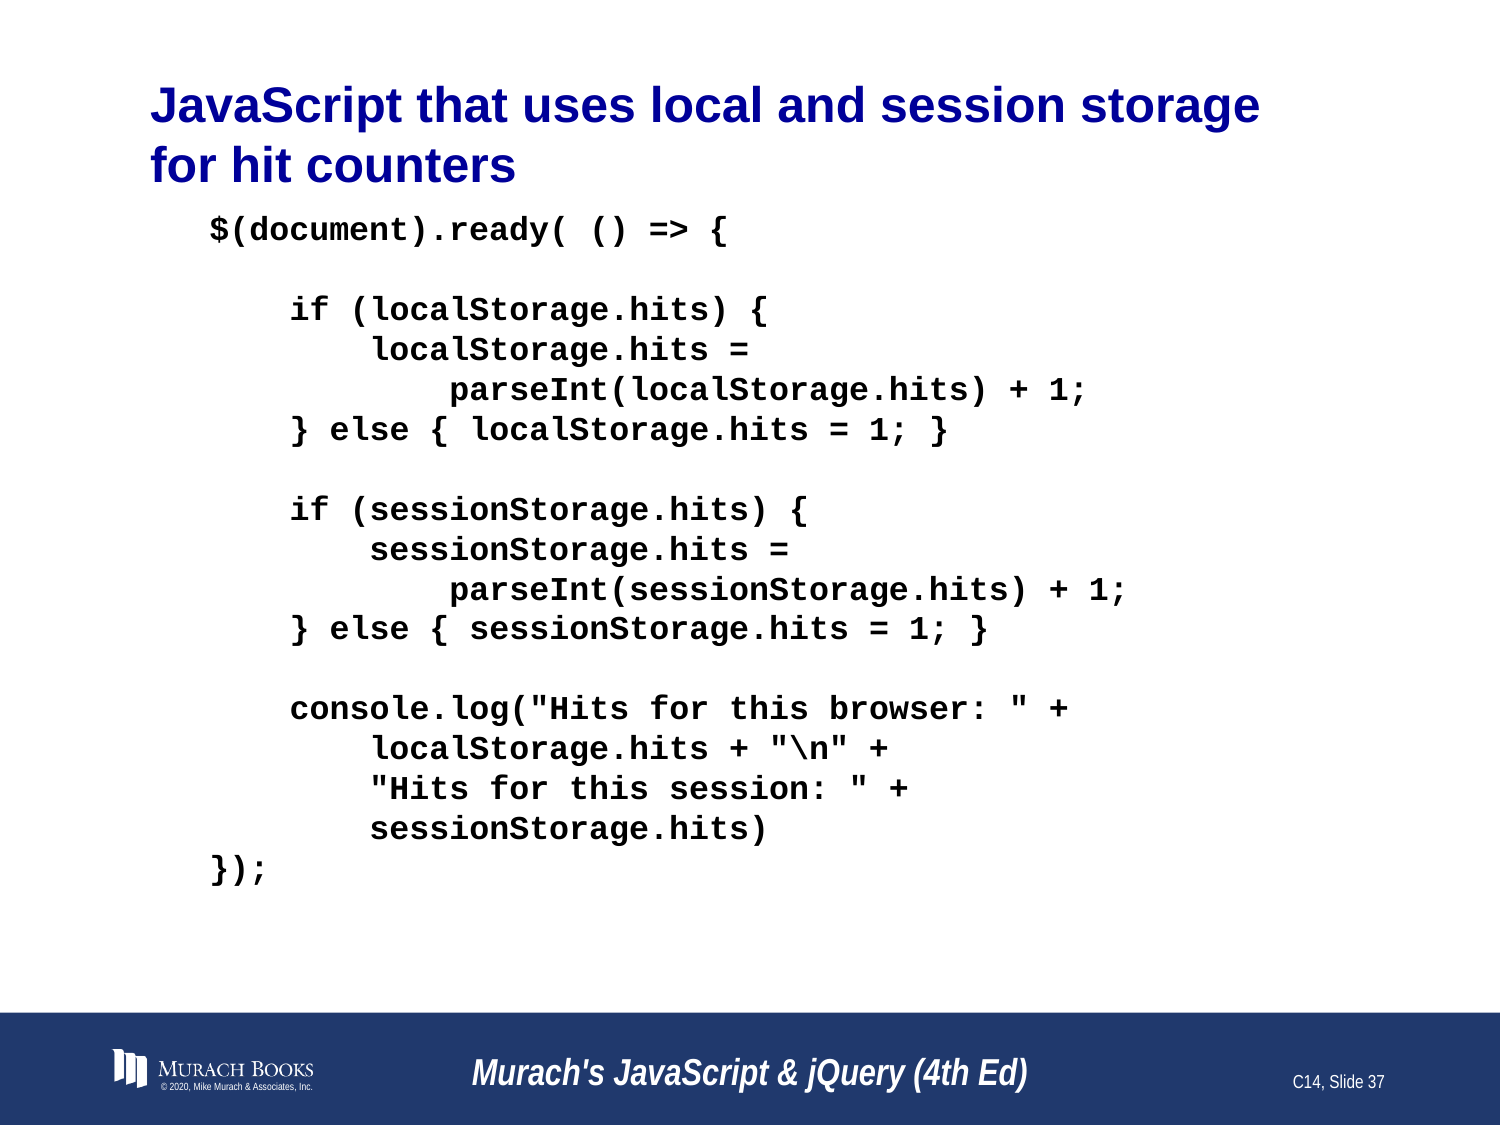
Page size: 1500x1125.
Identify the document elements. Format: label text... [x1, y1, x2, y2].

slide_number C14, Slide 37 [1087, 1025, 1400, 1100]
list $(document).ready( () => { if (localStorage.hits) { localStorage.hits = parseInt(localStorage.hits) + 1; } else { localStorage.hits = 1; } if (sessionStorage.hits) { sessionStorage.hits = parseInt(sessionStorage.hits) + 1; } else { sessionStorage.hits = 1; } console.log("Hits for this browser: " + localStorage.hits + "\n" + "Hits for this session: " + sessionStorage.hits) }); [137, 200, 1350, 1000]
title JavaScript that uses local and session storage for hit counters [150, 72, 1350, 194]
slide_number Murach's JavaScript & jQuery (4th Ed) [463, 1025, 1050, 1100]
footer © 2020, Mike Murach & Associates, Inc. [12, 1025, 463, 1100]
